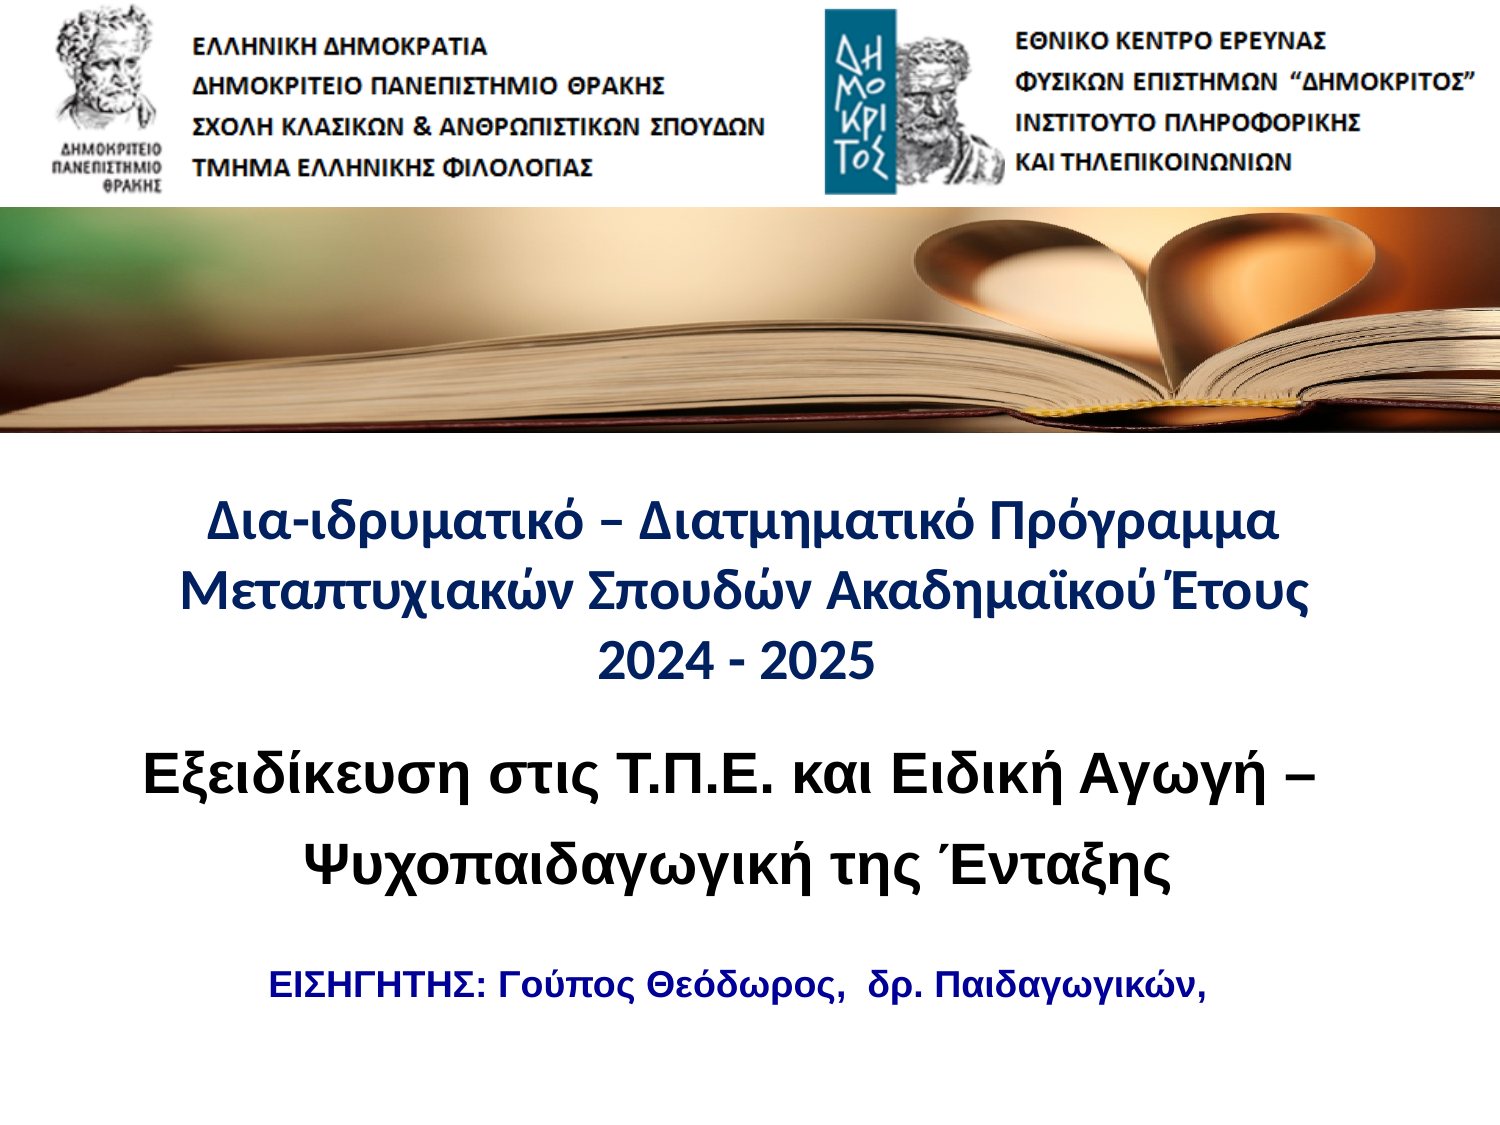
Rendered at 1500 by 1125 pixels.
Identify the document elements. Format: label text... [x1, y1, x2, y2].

picture [29, 0, 770, 196]
picture [820, 0, 1005, 201]
text_box ΕΙΣΗΓΗΤΗΣ: Γούπος Θεόδωρος, δρ. Παιδαγωγικών, [135, 952, 1341, 1057]
text_box Εξειδίκευση στις Τ.Π.Ε. και Ειδική Αγωγή – Ψυχοπαιδαγωγική της Ένταξης [58, 727, 1418, 944]
picture [1009, 18, 1481, 185]
text_box Δια-ιδρυματικό – Διατμηματικό Πρόγραμμα Μεταπτυχιακών Σπουδών Ακαδημαϊκού Έτους 2024 - 2025 [145, 490, 1342, 683]
picture [0, 207, 1500, 433]
